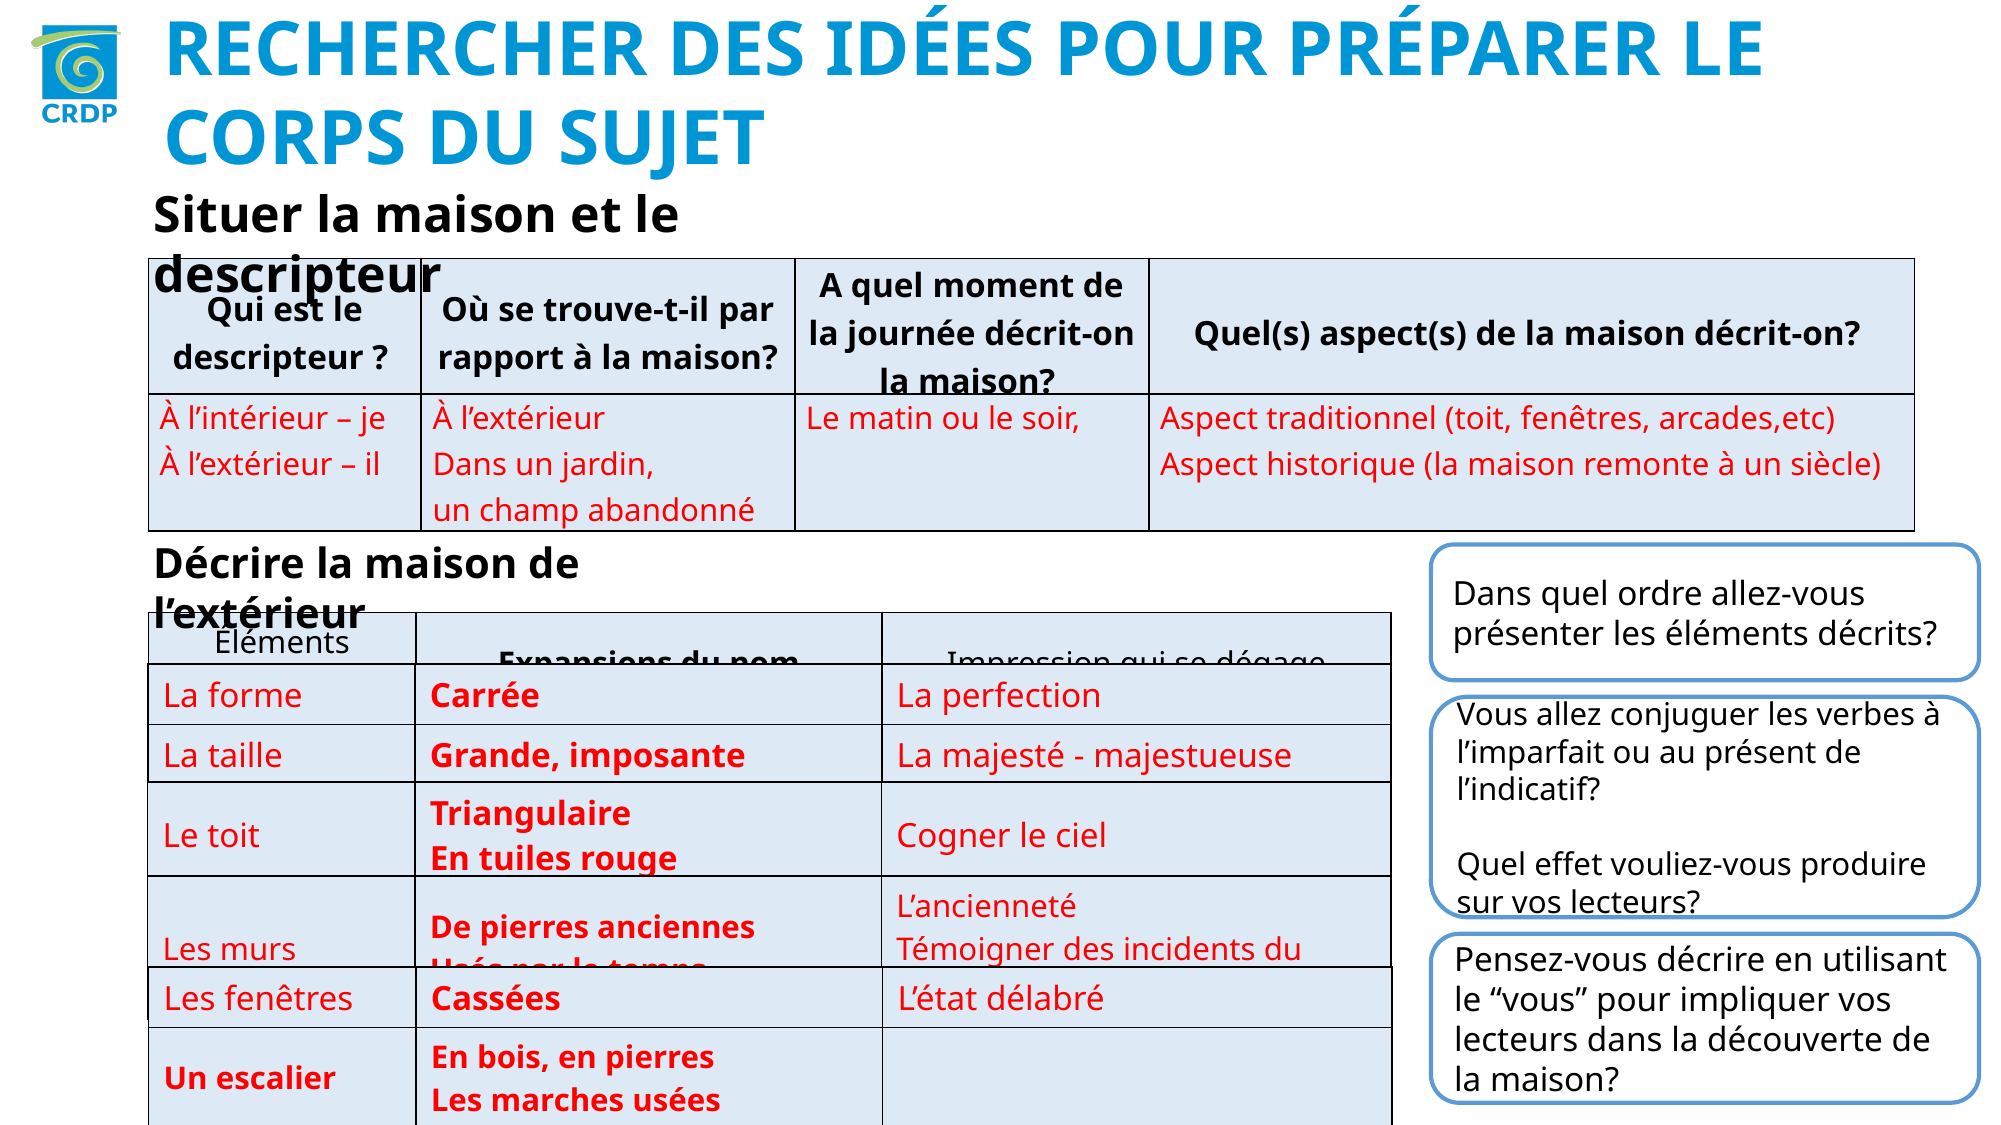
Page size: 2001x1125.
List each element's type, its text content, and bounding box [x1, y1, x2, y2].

table_header Triangulaire En tuiles rouge [416, 783, 881, 875]
table_header Le matin ou le soir, [796, 395, 1148, 530]
table_header L’état délabré [883, 968, 1391, 1027]
table_cell Un escalier [149, 1028, 415, 1125]
table_header Aspect traditionnel (toit, fenêtres, arcades,etc) Aspect historique (la maison remonte à un siècle) [1150, 395, 1914, 530]
table_header La majesté - majestueuse [883, 725, 1390, 781]
table_header De pierres anciennes Usés par le temps [416, 877, 881, 966]
text_box Pensez-vous décrire en utilisant le “vous” pour impliquer vos lecteurs dans la découverte de la maison? [1430, 933, 1980, 1103]
table_header Impression qui se dégage [883, 613, 1390, 663]
text_box Décrire la maison de l’extérieur [138, 529, 772, 595]
picture [86, 108, 94, 118]
text_box Situer la maison et le descripteur [138, 174, 914, 251]
table_header Carrée [416, 665, 881, 724]
table_header La perfection [883, 665, 1390, 724]
table_header Les murs [148, 877, 414, 966]
table_header À l’intérieur – je À l’extérieur – il [149, 395, 420, 530]
table_header La forme [149, 665, 414, 724]
text_box Vous allez conjuguer les verbes à l’imparfait ou au présent de l’indicatif? Quel effet vouliez-vous produire sur vos lecteurs? [1430, 696, 1980, 918]
table_cell En bois, en pierres Les marches usées [417, 1028, 882, 1125]
table_header Le toit [148, 783, 414, 875]
table_header Où se trouve-t-il par rapport à la maison? [422, 259, 794, 393]
table_cell [883, 1028, 1391, 1125]
table_header Quel(s) aspect(s) de la maison décrit-on? [1150, 259, 1914, 393]
text_box RECHERCHER DES IDÉES POUR PRÉPARER LE CORPS DU SUJET [148, 43, 1908, 137]
table_header A quel moment de la journée décrit-on la maison? [796, 259, 1148, 393]
picture [31, 25, 121, 123]
table_header Cassées [417, 968, 882, 1027]
table_header Expansions du nom [417, 613, 881, 663]
table_header Cogner le ciel [882, 783, 1390, 875]
text_box Dans quel ordre allez-vous présenter les éléments décrits? [1430, 544, 1980, 681]
table_header Grande, imposante [416, 725, 881, 781]
table_header Éléments décrits [149, 613, 415, 663]
table_header À l’extérieur Dans un jardin, un champ abandonné [422, 395, 794, 530]
table_header L’ancienneté Témoigner des incidents du siècle [882, 877, 1390, 966]
table_header Qui est le descripteur ? [149, 259, 420, 393]
table_header La taille [149, 725, 414, 781]
table_header Les fenêtres [149, 968, 415, 1027]
